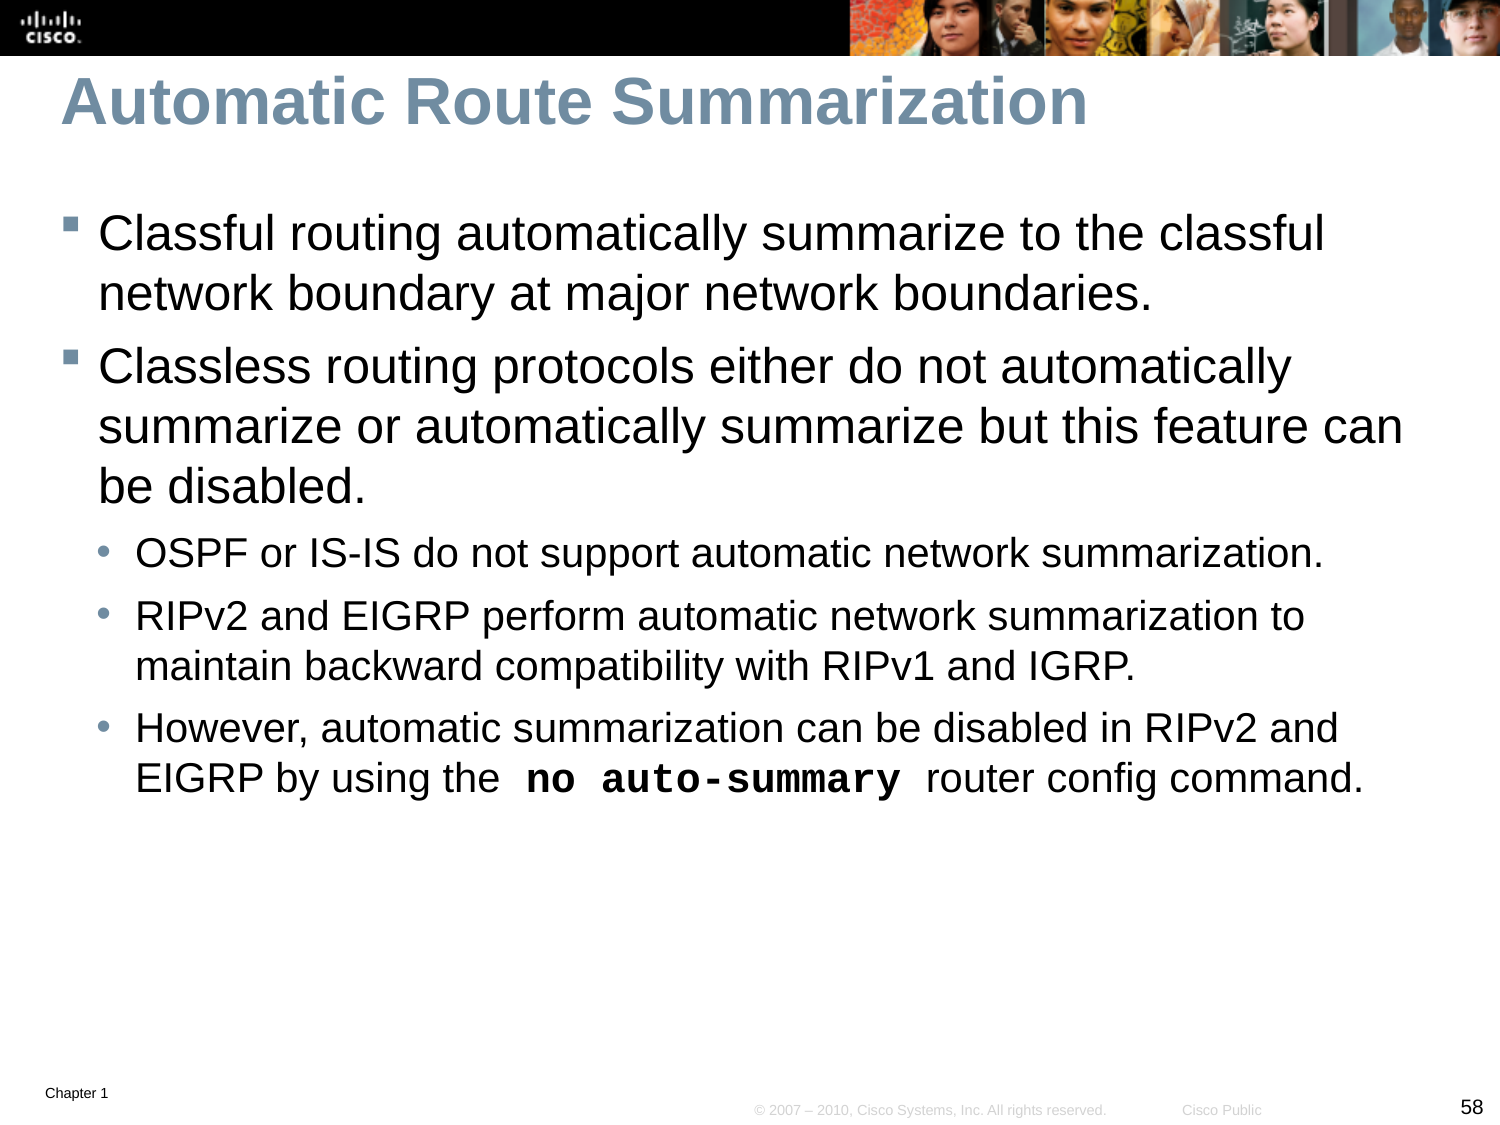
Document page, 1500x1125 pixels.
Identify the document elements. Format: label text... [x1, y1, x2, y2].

picture [0, 0, 1500, 56]
title Automatic Route Summarization [45, 59, 1444, 182]
list Classful routing automatically summarize to the classful network boundary at major network boundaries. Classless routing protocols either do not automatically summarize or automatically summarize but this feature can be disabled. OSPF or IS-IS do not support automatic network summarization. RIPv2 and EIGRP perform automatic network summarization to maintain backward compatibility with RIPv1 and IGRP. However, automatic summarization can be disabled in RIPv2 and EIGRP by using the no auto-summary router config command. [45, 193, 1444, 1037]
